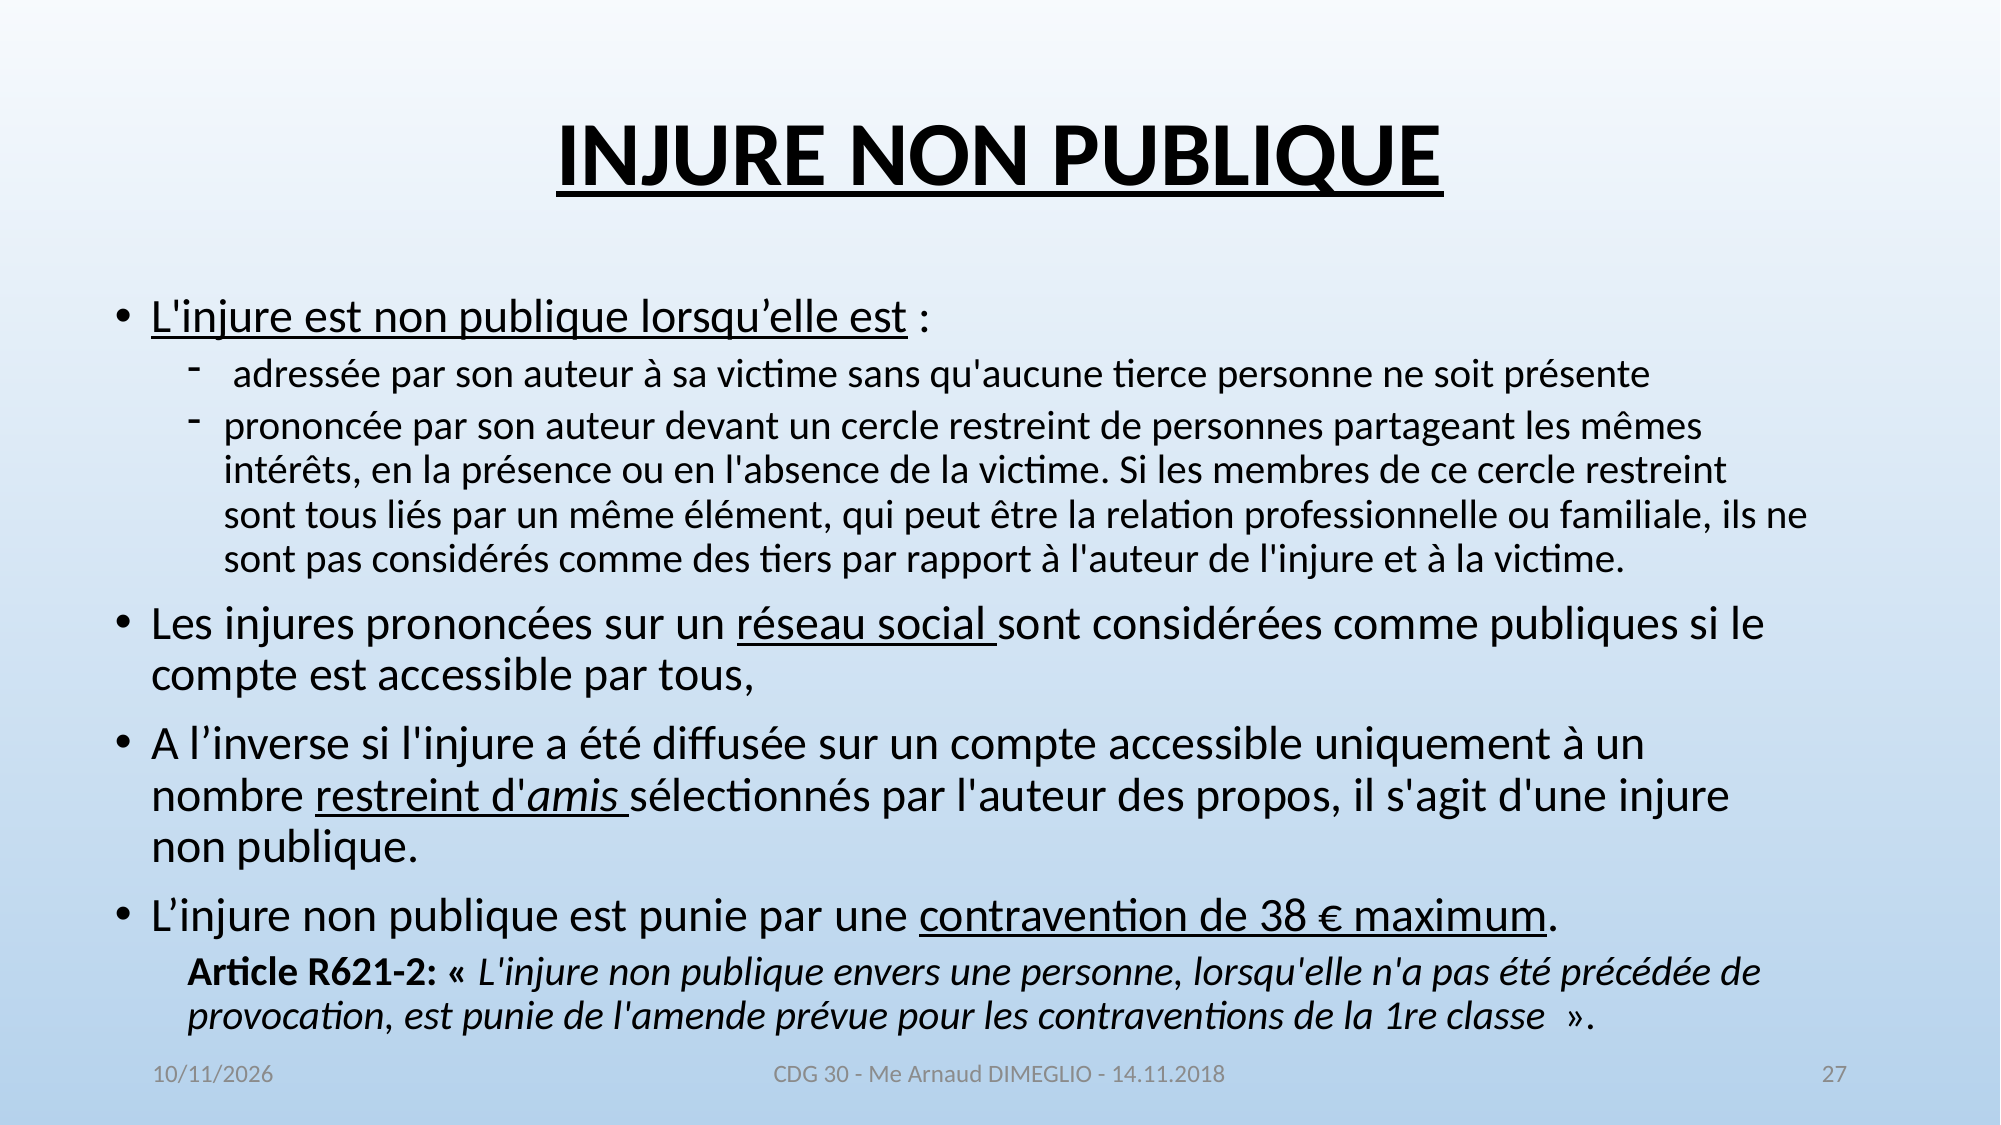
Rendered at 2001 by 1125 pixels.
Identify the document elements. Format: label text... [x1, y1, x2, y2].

slide_number 27 [1412, 1042, 1863, 1103]
footer CDG 30 - Me Arnaud DIMEGLIO - 14.11.2018 [662, 1042, 1338, 1103]
list L'injure est non publique lorsqu’elle est : adressée par son auteur à sa victime sans qu'aucune tierce personne ne soit présente prononcée par son auteur devant un cercle restreint de personnes partageant les mêmes intérêts, en la présence ou en l'absence de la victime. Si les membres de ce cercle restreint sont tous liés par un même élément, qui peut être la relation professionnelle ou familiale, ils ne sont pas considérés comme des tiers par rapport à l'auteur de l'injure et à la victime. Les injures prononcées sur un réseau social sont considérées comme publiques si le compte est accessible par tous, A l’inverse si l'injure a été diffusée sur un compte accessible uniquement à un nombre restreint d'amis sélectionnés par l'auteur des propos, il s'agit d'une injure non publique. L’injure non publique est punie par une contravention de 38 € maximum. Article R621-2: « L'injure non publique envers une personne, lorsqu'elle n'a pas été précédée de provocation, est punie de l'amende prévue pour les contraventions de la 1re classe ». [99, 210, 1825, 1066]
title INJURE NON PUBLIQUE [137, 59, 1863, 252]
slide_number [137, 1042, 588, 1103]
